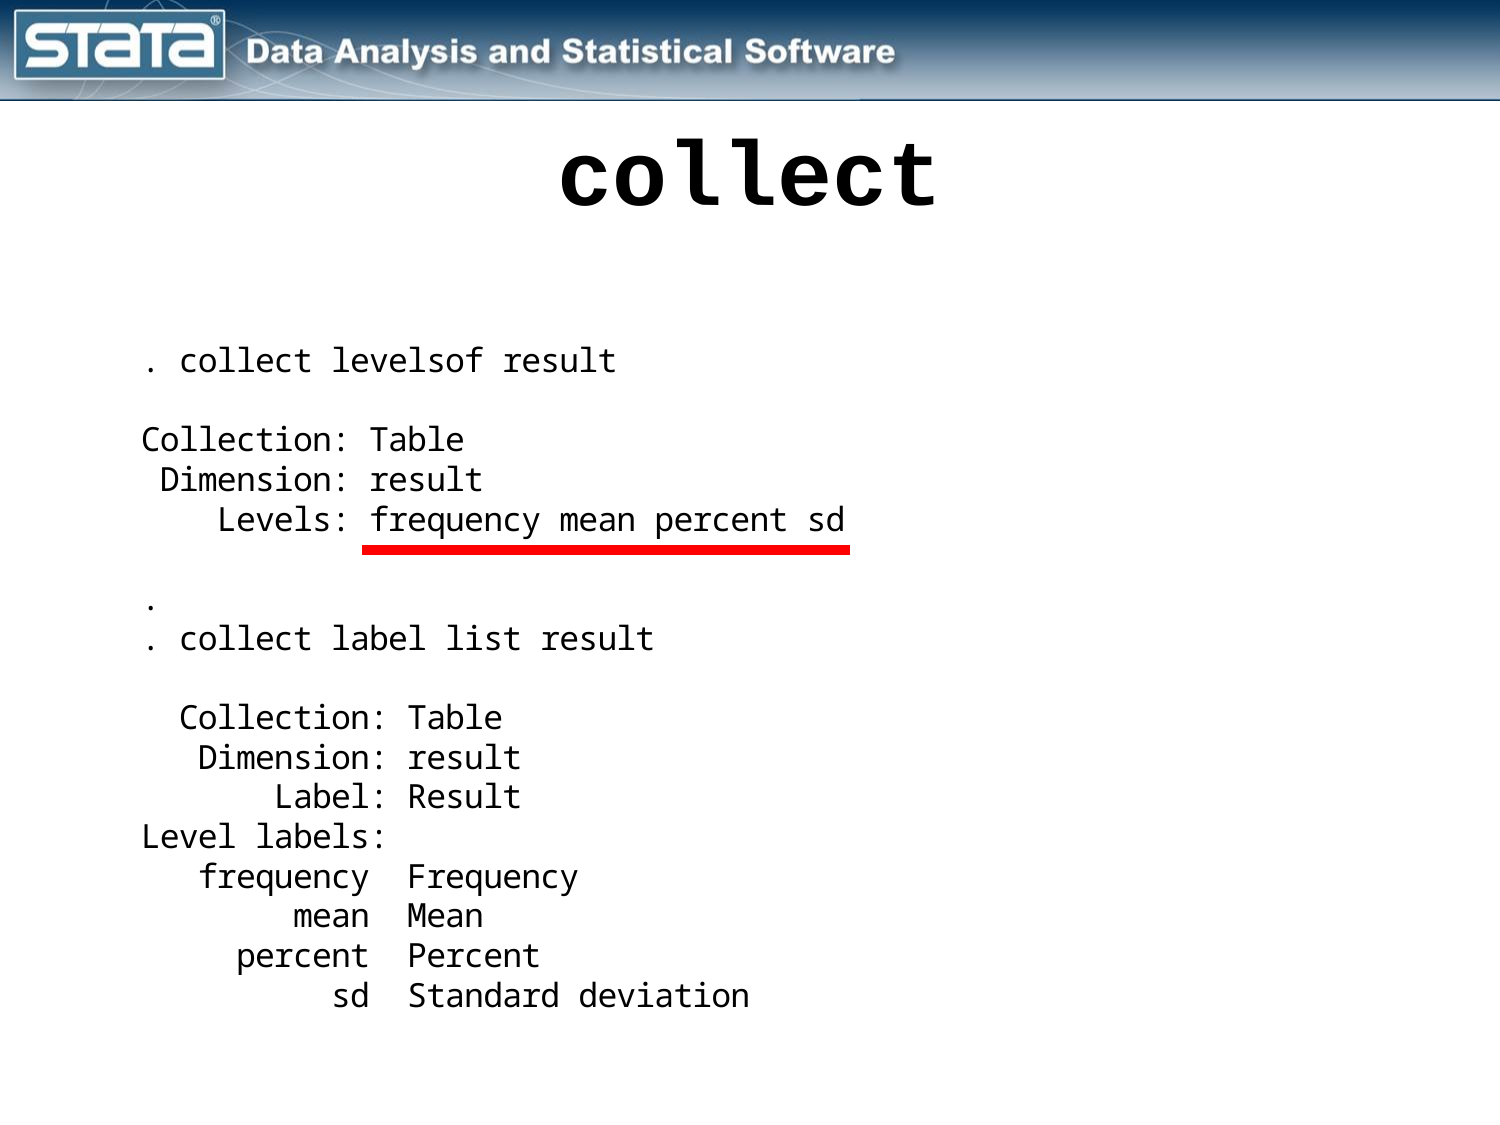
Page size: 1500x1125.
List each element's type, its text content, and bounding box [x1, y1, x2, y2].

picture [124, 336, 888, 1012]
picture [0, 0, 1500, 102]
title collect [0, 108, 1500, 238]
